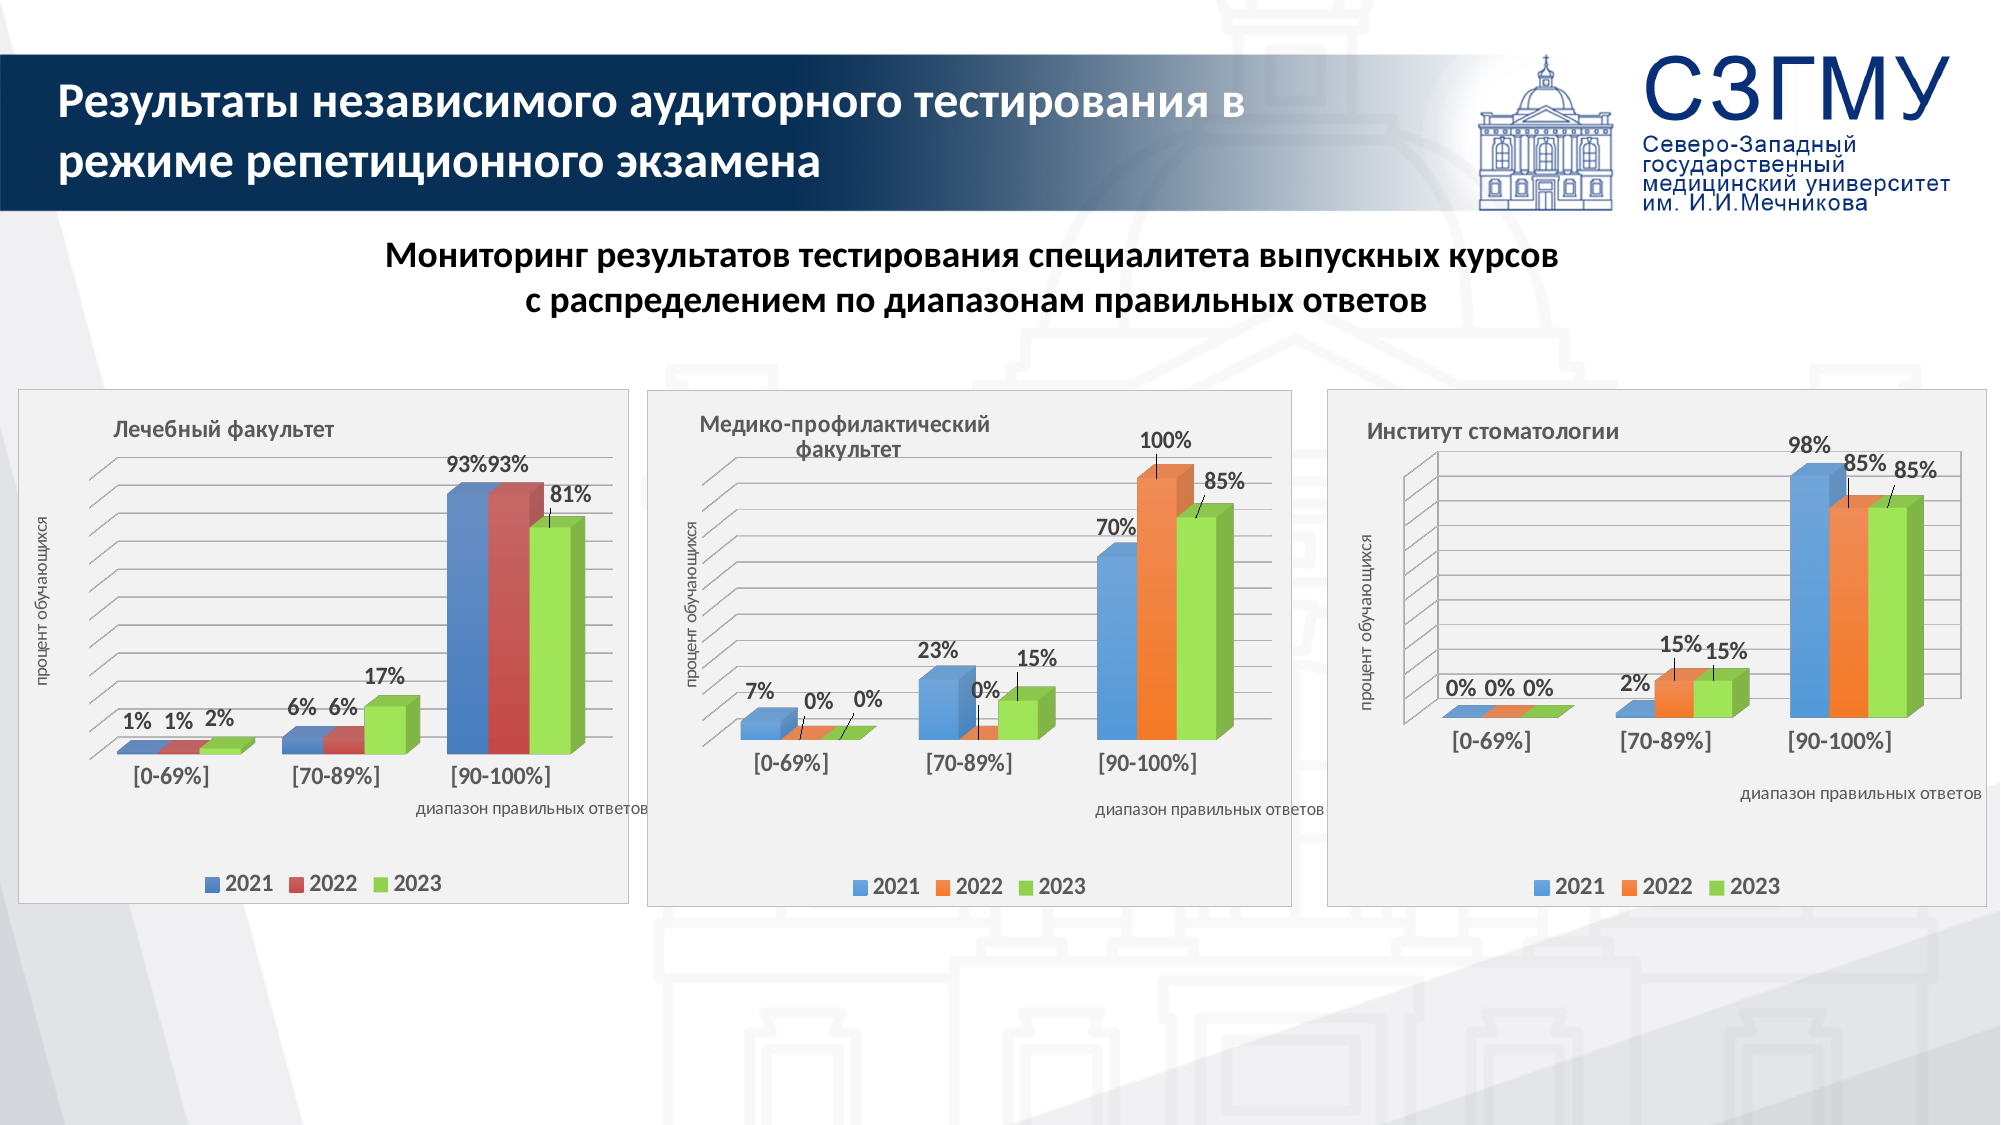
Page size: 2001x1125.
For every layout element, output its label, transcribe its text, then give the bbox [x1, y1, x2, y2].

picture [0, 0, 2001, 1125]
text_box Мониторинг результатов тестирования специалитета выпускных курсов с распределением по диапазонам правильных ответов [59, 222, 1895, 328]
title Результаты независимого аудиторного тестирования в режиме репетиционного экзамена [42, 64, 1408, 190]
chart [18, 389, 1988, 907]
